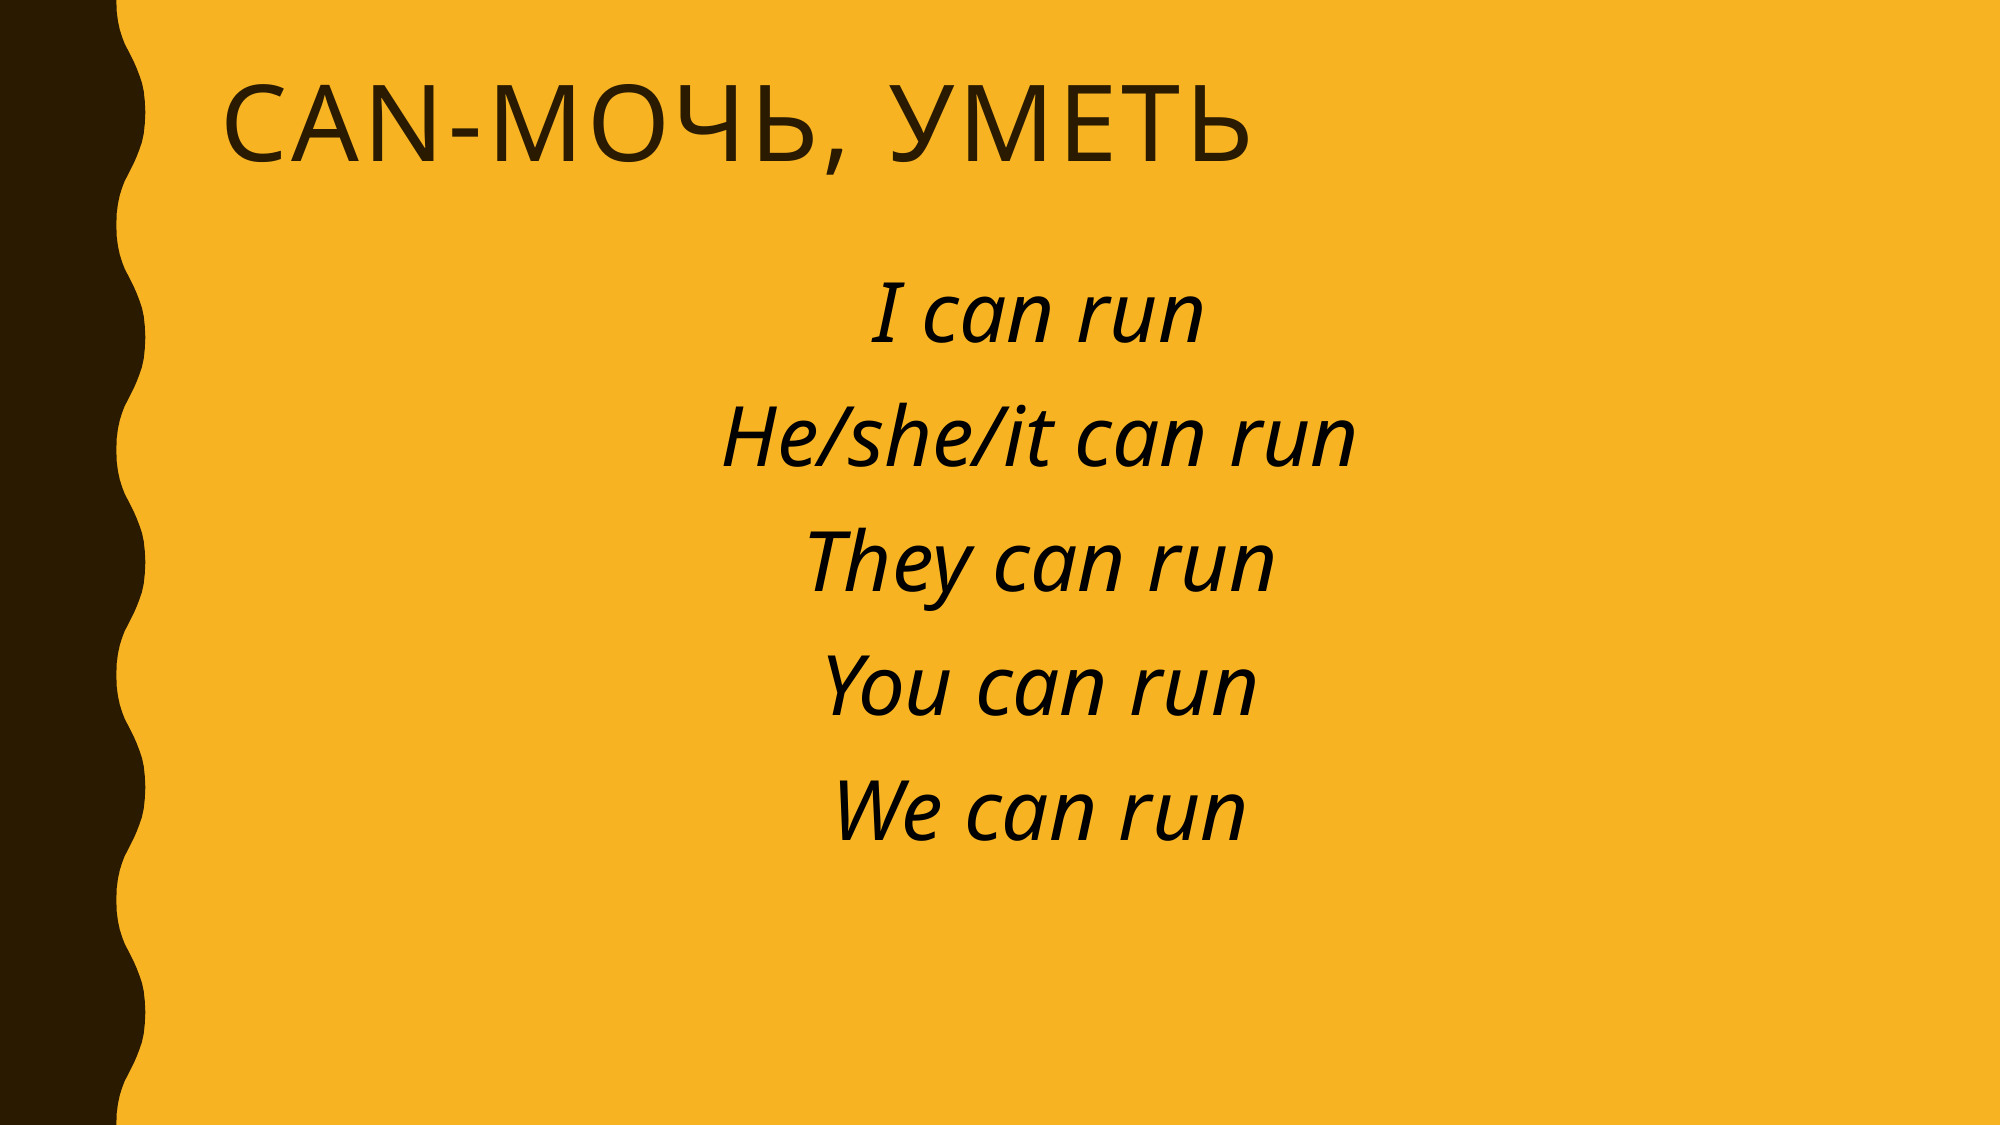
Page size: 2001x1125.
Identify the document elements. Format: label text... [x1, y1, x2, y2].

title Can-мочь, уметь [205, 62, 1875, 241]
list I can run He/she/it can run They can run You can run We can run [205, 241, 1875, 1005]
